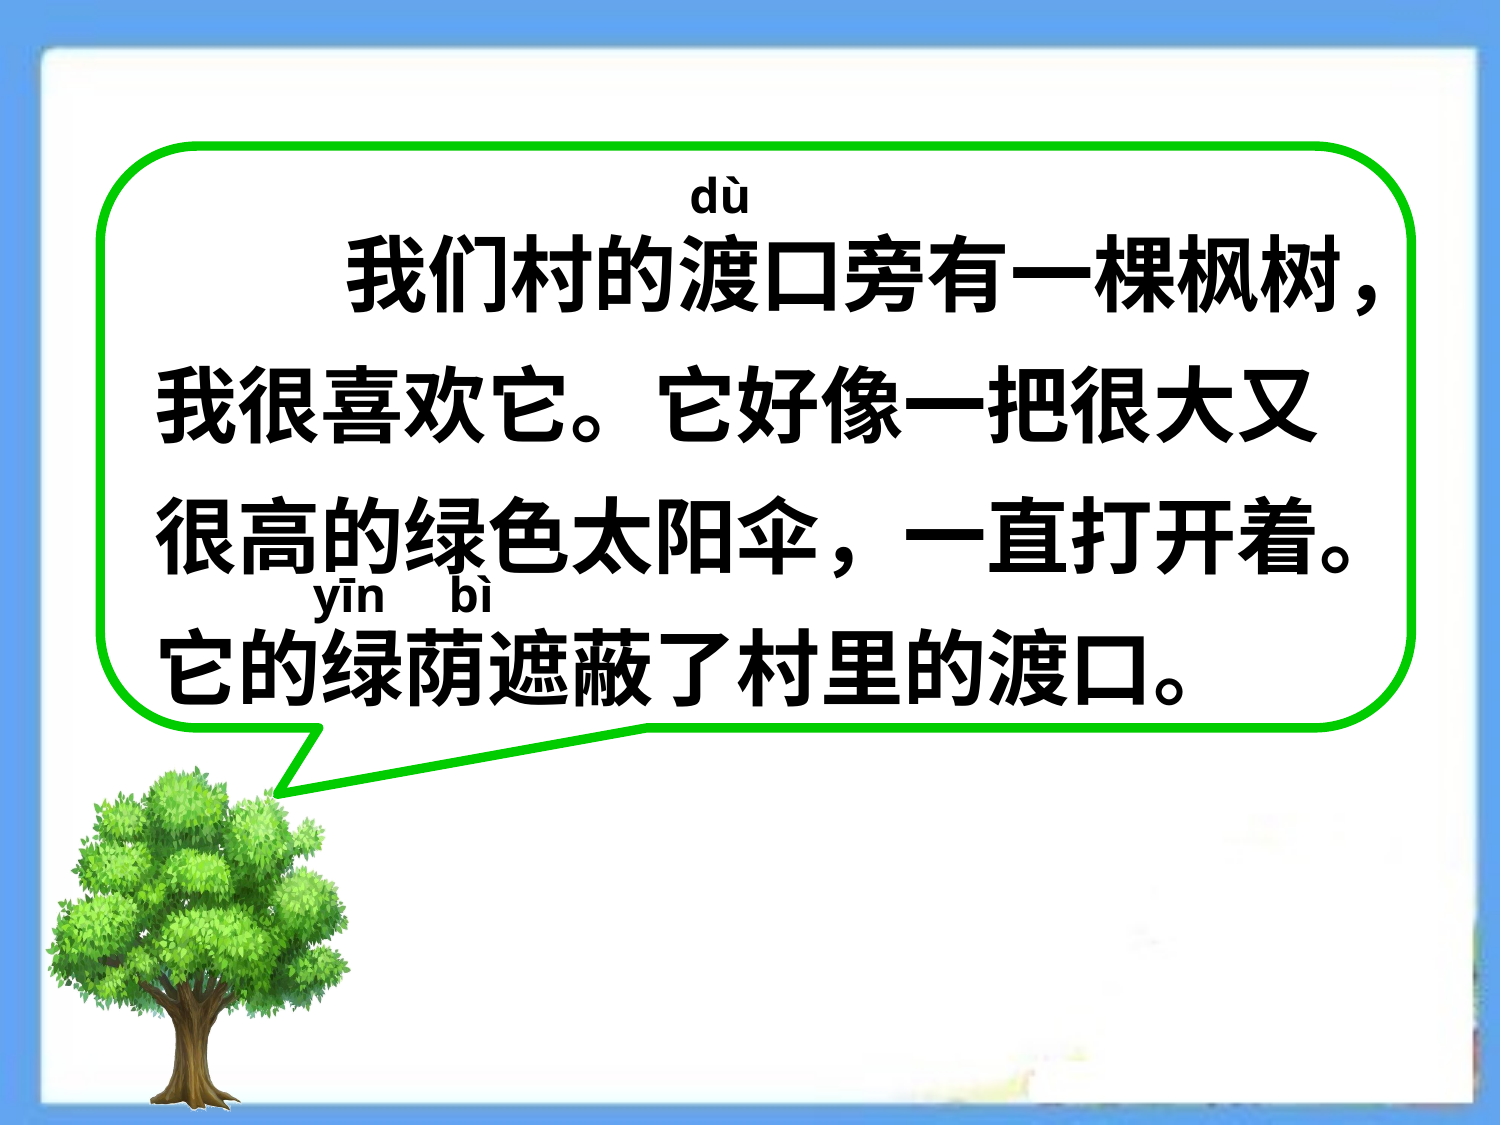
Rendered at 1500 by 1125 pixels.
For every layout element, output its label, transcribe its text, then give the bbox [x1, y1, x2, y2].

picture [0, 0, 1500, 1125]
text_box [98, 162, 139, 712]
text_box 我们村的渡口旁有一棵枫树，我很喜欢它。它好像一把很大又很高的绿色太阳伞，一直打开着。它的绿荫遮蔽了村里的渡口。 [139, 83, 1416, 824]
text_box yīn bì [194, 538, 1258, 634]
text_box dù [649, 158, 817, 231]
